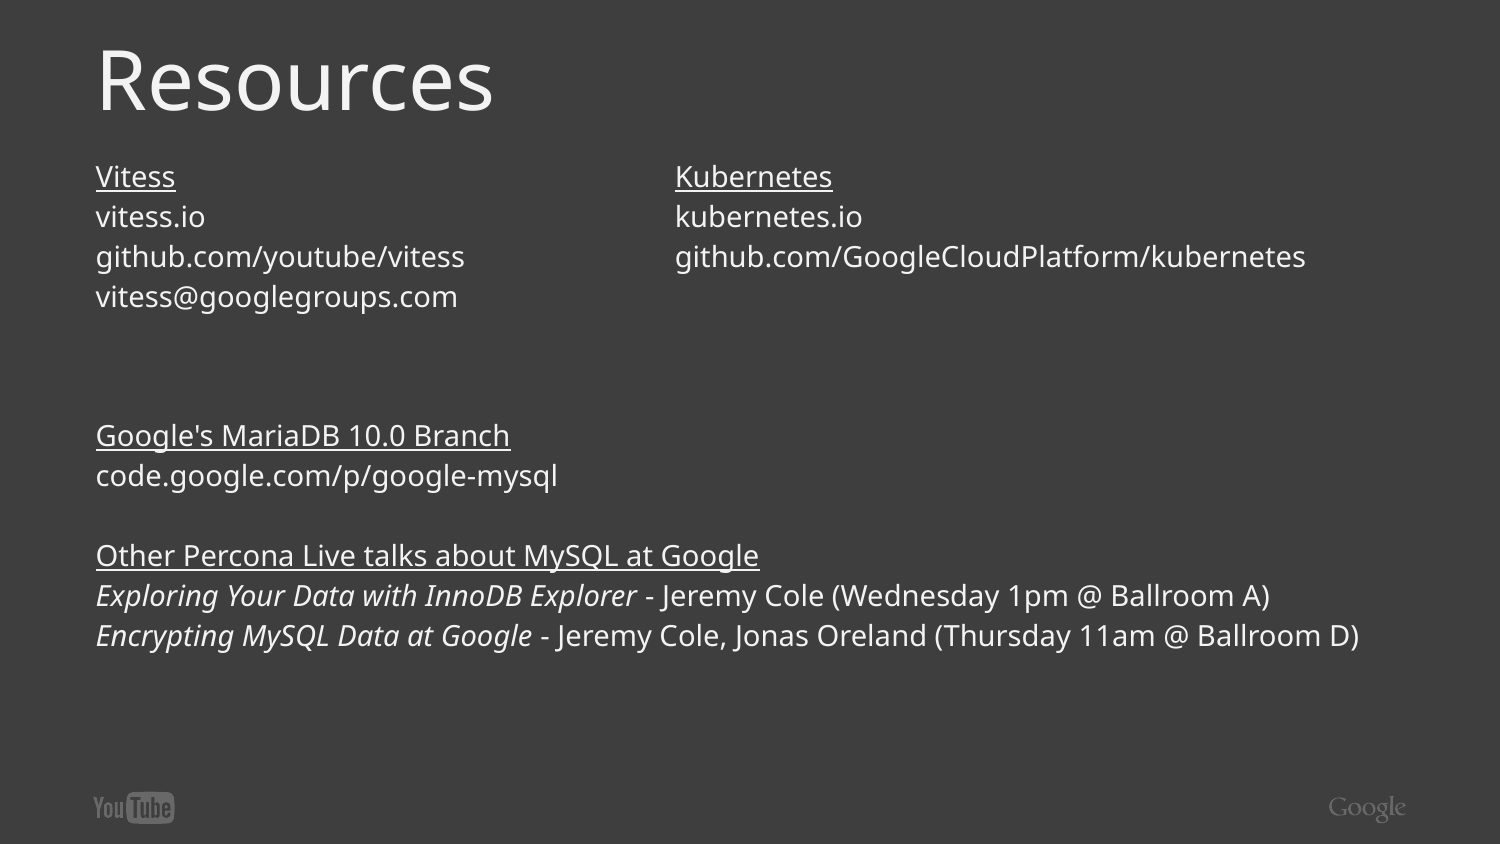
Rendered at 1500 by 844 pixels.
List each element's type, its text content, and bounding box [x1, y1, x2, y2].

subtitle Vitess vitess.io github.com/youtube/vitess vitess@googlegroups.com [80, 137, 630, 396]
subtitle Google's MariaDB 10.0 Branch code.google.com/p/google-mysql Other Percona Live talks about MySQL at Google Exploring Your Data with InnoDB Explorer - Jeremy Cole (Wednesday 1pm @ Ballroom A) Encrypting MySQL Data at Google - Jeremy Cole, Jonas Oreland (Thursday 11am @ Ballroom D) [80, 396, 1408, 771]
list Resources [80, 6, 1350, 142]
subtitle Kubernetes kubernetes.io github.com/GoogleCloudPlatform/kubernetes [659, 137, 1461, 397]
